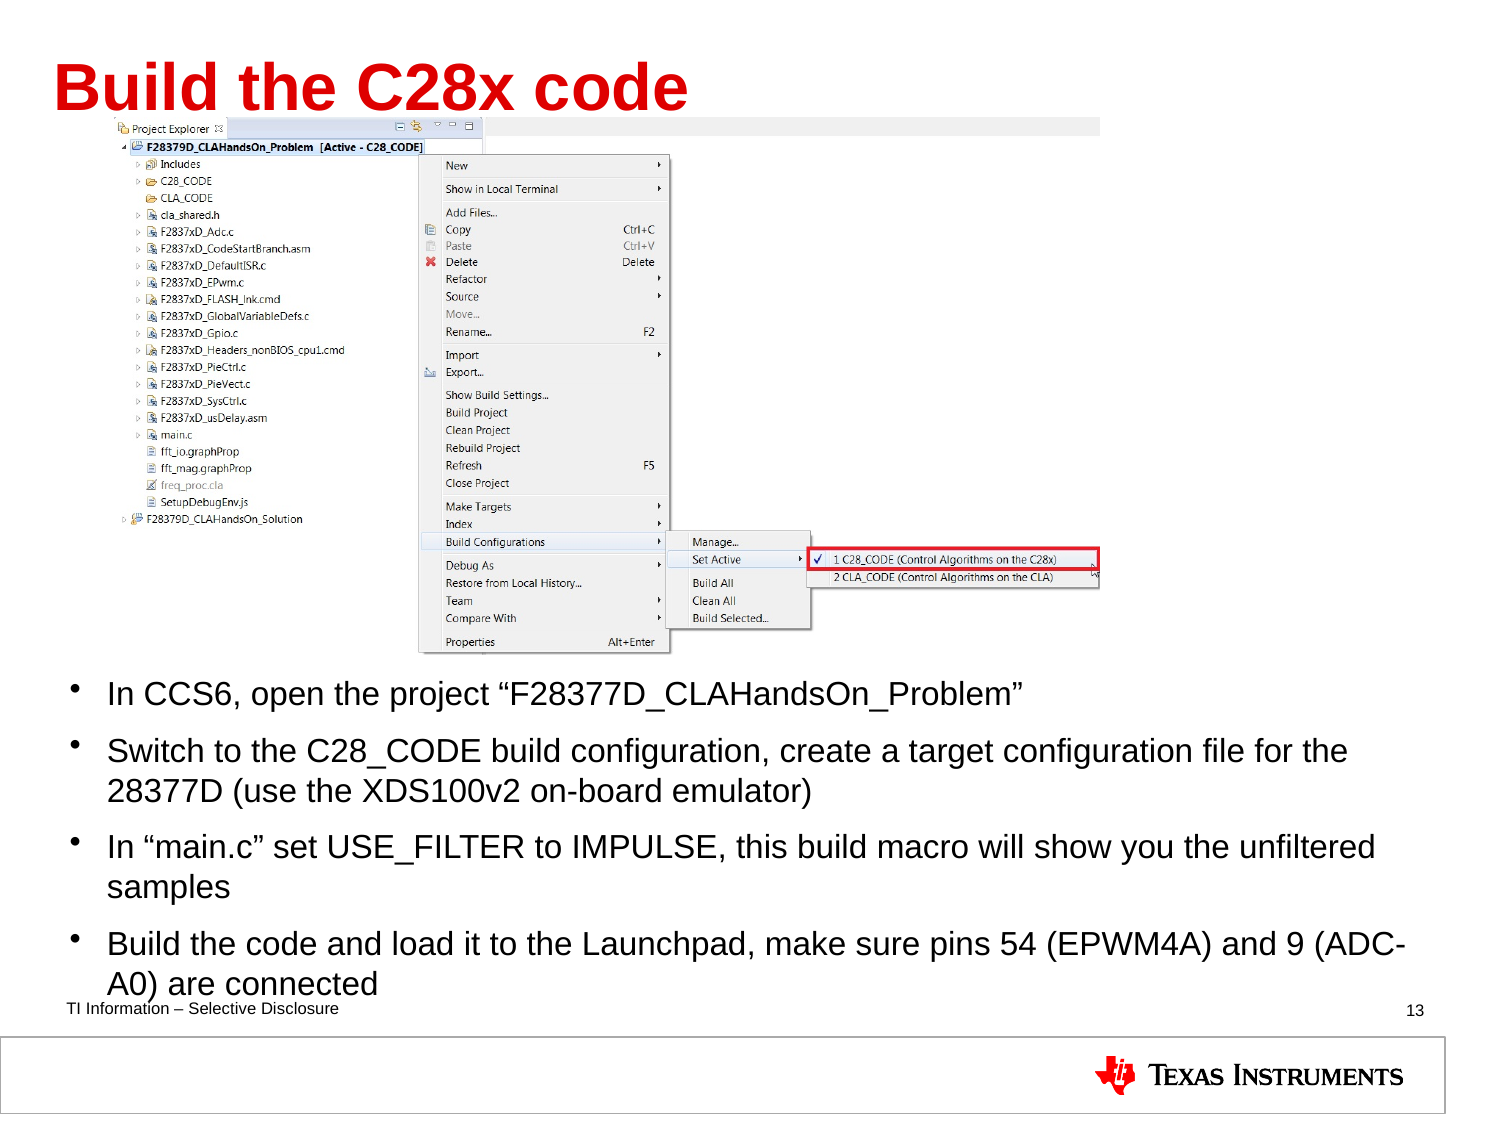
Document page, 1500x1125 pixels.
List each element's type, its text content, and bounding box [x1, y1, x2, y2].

picture [114, 116, 1101, 655]
picture [1095, 1056, 1403, 1095]
title Build the C28x code [37, 23, 1426, 158]
slide_number 13 [1089, 992, 1440, 1027]
list In CCS6, open the project “F28377D_CLAHandsOn_Problem” Switch to the C28_CODE build configuration, create a target configuration file for the 28377D (use the XDS100v2 on-board emulator) In “main.c” set USE_FILTER to IMPULSE, this build macro will show you the unfiltered samples Build the code and load it to the Launchpad, make sure pins 54 (EPWM4A) and 9 (ADC-A0) are connected [54, 664, 1435, 962]
